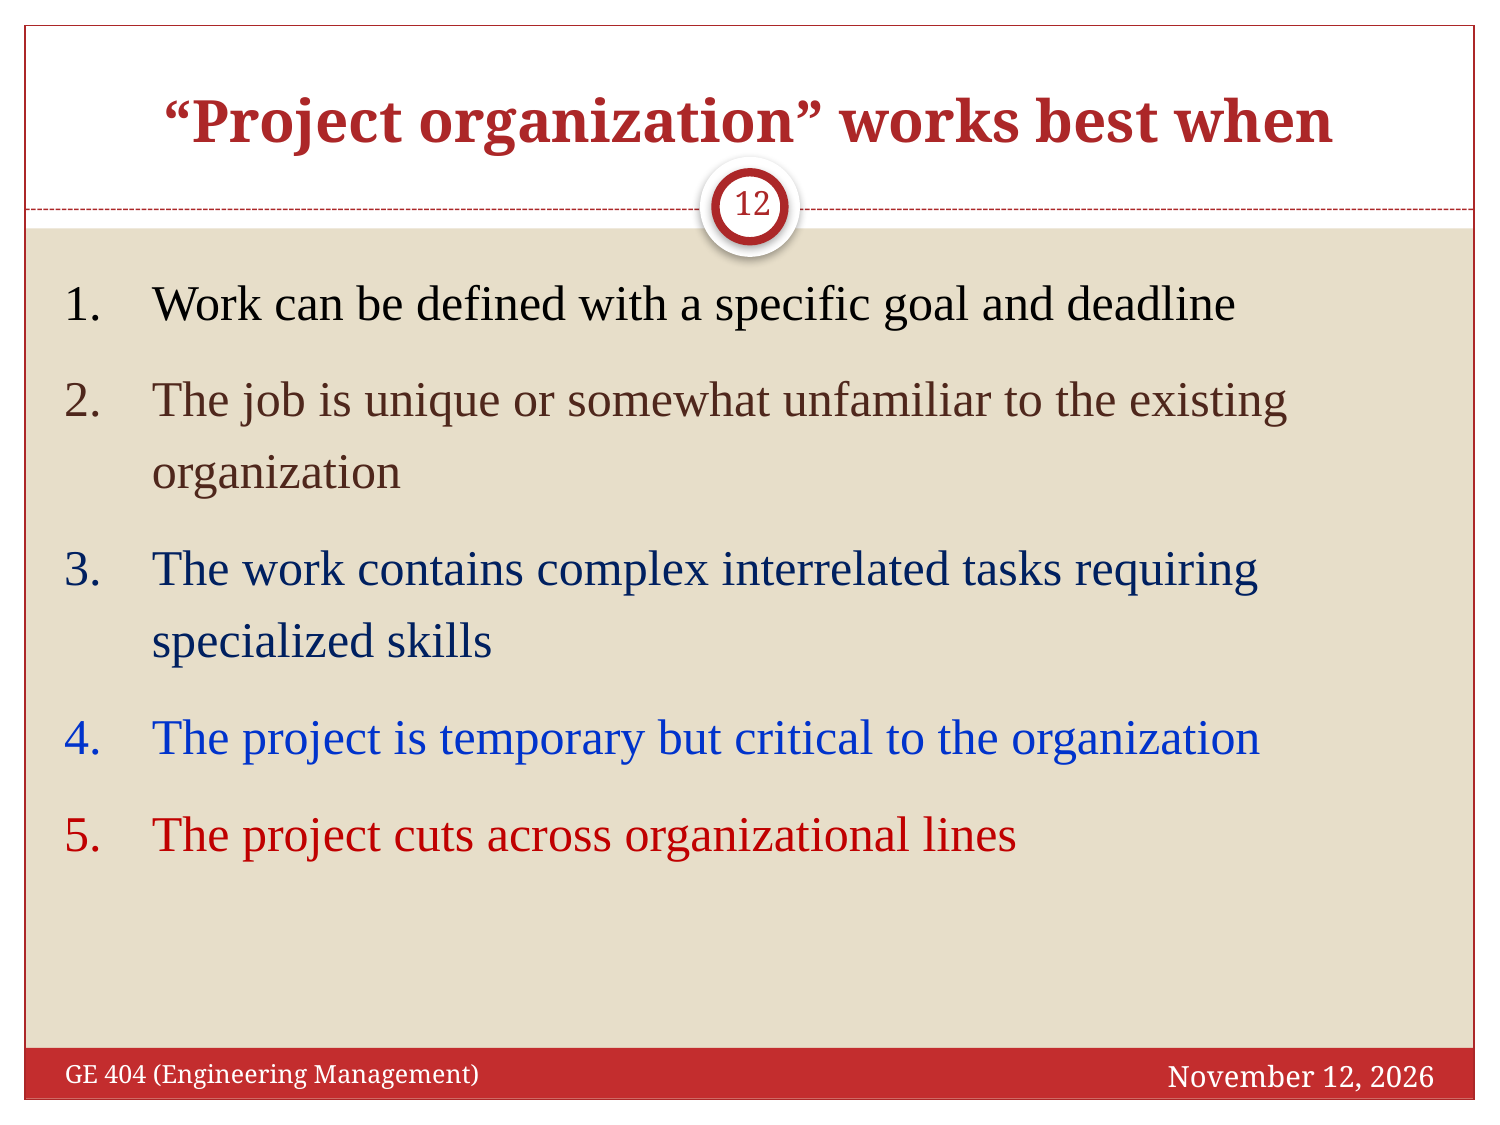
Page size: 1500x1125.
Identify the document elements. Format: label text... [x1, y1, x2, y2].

footer GE 404 (Engineering Management) [50, 1051, 638, 1112]
list Work can be defined with a specific goal and deadline The job is unique or somewhat unfamiliar to the existing organization The work contains complex interrelated tasks requiring specialized skills The project is temporary but critical to the organization The project cuts across organizational lines [49, 250, 1445, 1001]
slide_number 12 [715, 168, 791, 241]
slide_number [950, 1050, 1450, 1111]
title “Project organization” works best when [49, 37, 1450, 162]
